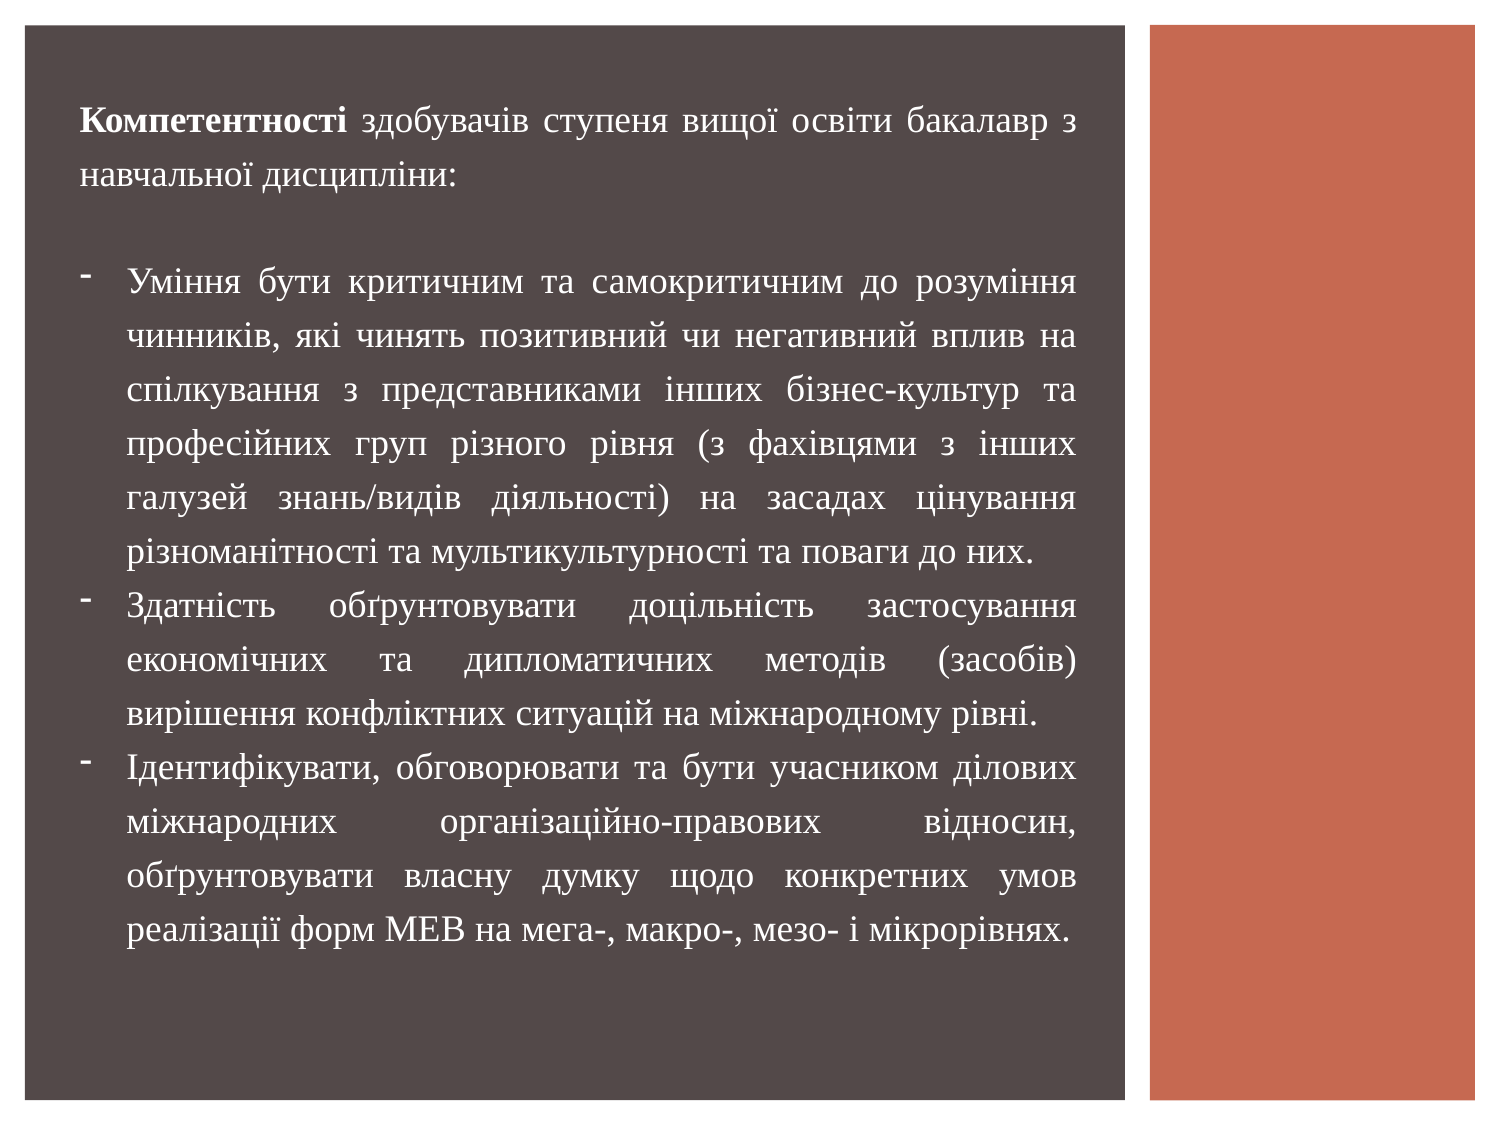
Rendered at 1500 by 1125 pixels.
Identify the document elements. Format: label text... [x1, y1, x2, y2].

text_box Компетентності здобувачів ступеня вищої освіти бакалавр з навчальної дисципліни: Уміння бути критичним та самокритичним до розуміння чинників, які чинять позитивний чи негативний вплив на спілкування з представниками інших бізнес-культур та професійних груп різного рівня (з фахівцями з інших галузей знань/видів діяльності) на засадах цінування різноманітності та мультикультурності та поваги до них. Здатність обґрунтовувати доцільність застосування економічних та дипломатичних методів (засобів) вирішення конфліктних ситуацій на міжнародному рівні. Ідентифікувати, обговорювати та бути учасником ділових міжнародних організаційно-правових відносин, обґрунтовувати власну думку щодо конкретних умов реалізації форм МЕВ на мега-, макро-, мезо- і мікрорівнях. [64, 78, 1093, 1065]
